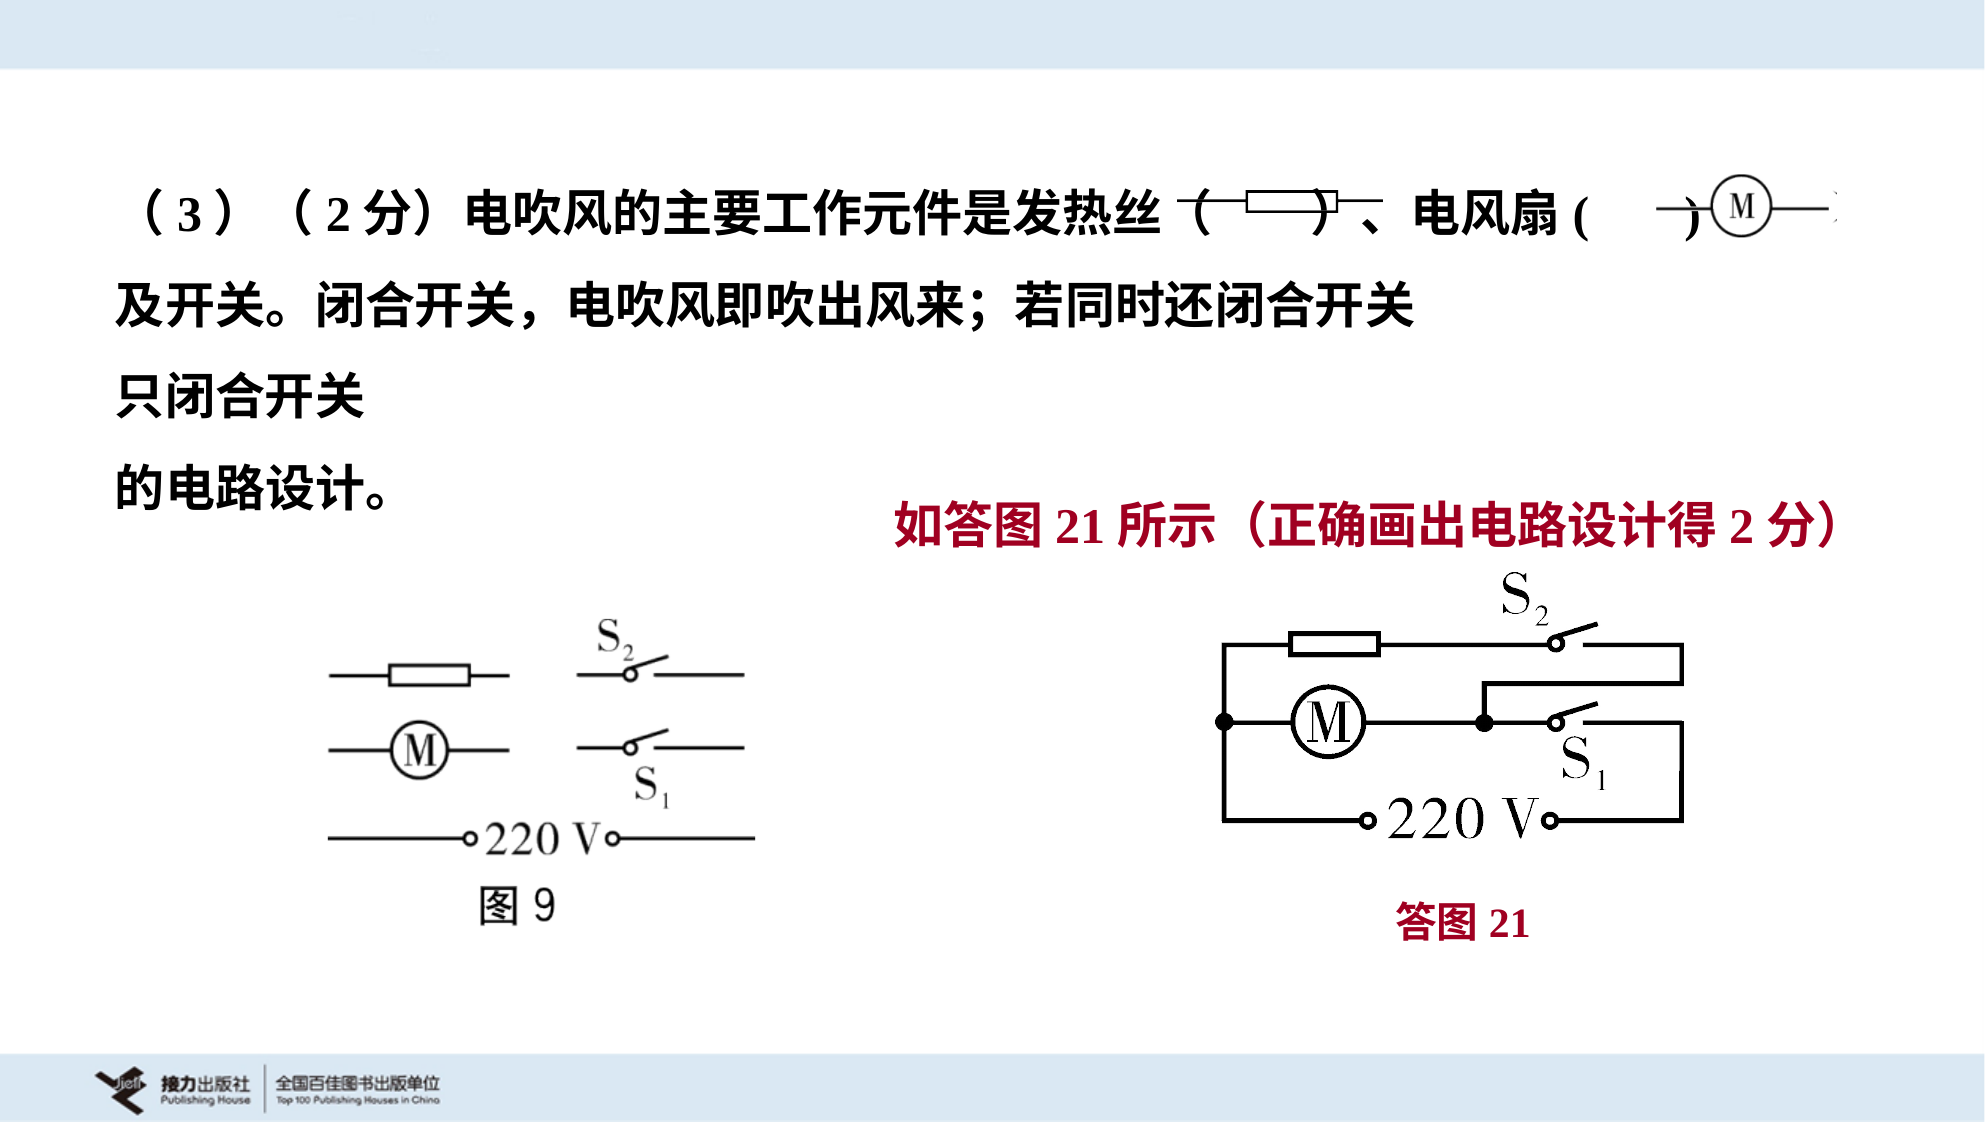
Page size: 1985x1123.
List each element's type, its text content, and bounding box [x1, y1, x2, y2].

picture [0, 0, 1985, 1122]
text_box 答图21 [1382, 858, 1544, 1005]
text_box 如答图21所示（正确画出电路设计得2分） [893, 466, 1837, 554]
